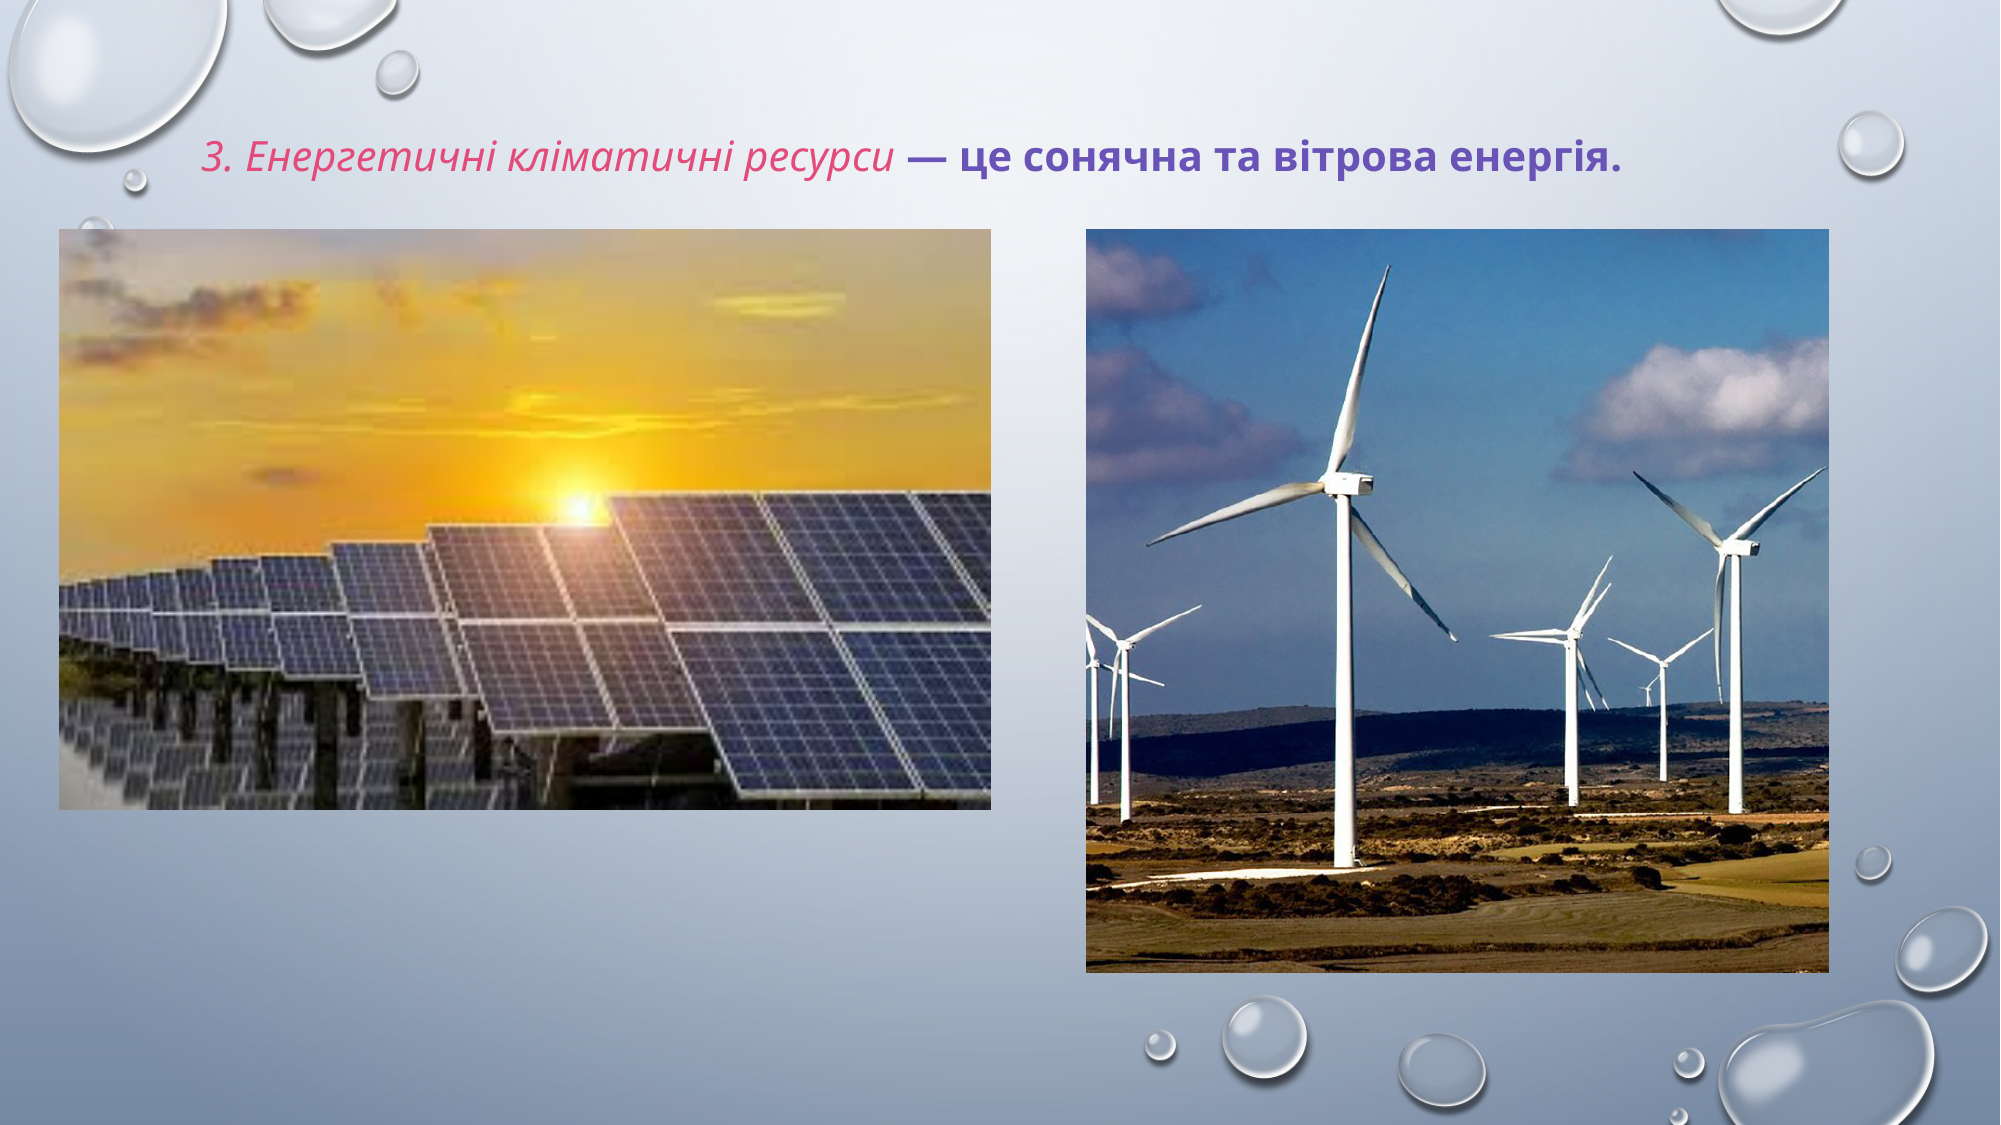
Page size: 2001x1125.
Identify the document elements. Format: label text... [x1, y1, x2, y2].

text_box 3. Енергетичні кліматичні ресурси — це сонячна та вітрова енергія. [175, 122, 1768, 188]
picture [0, 0, 2000, 1125]
